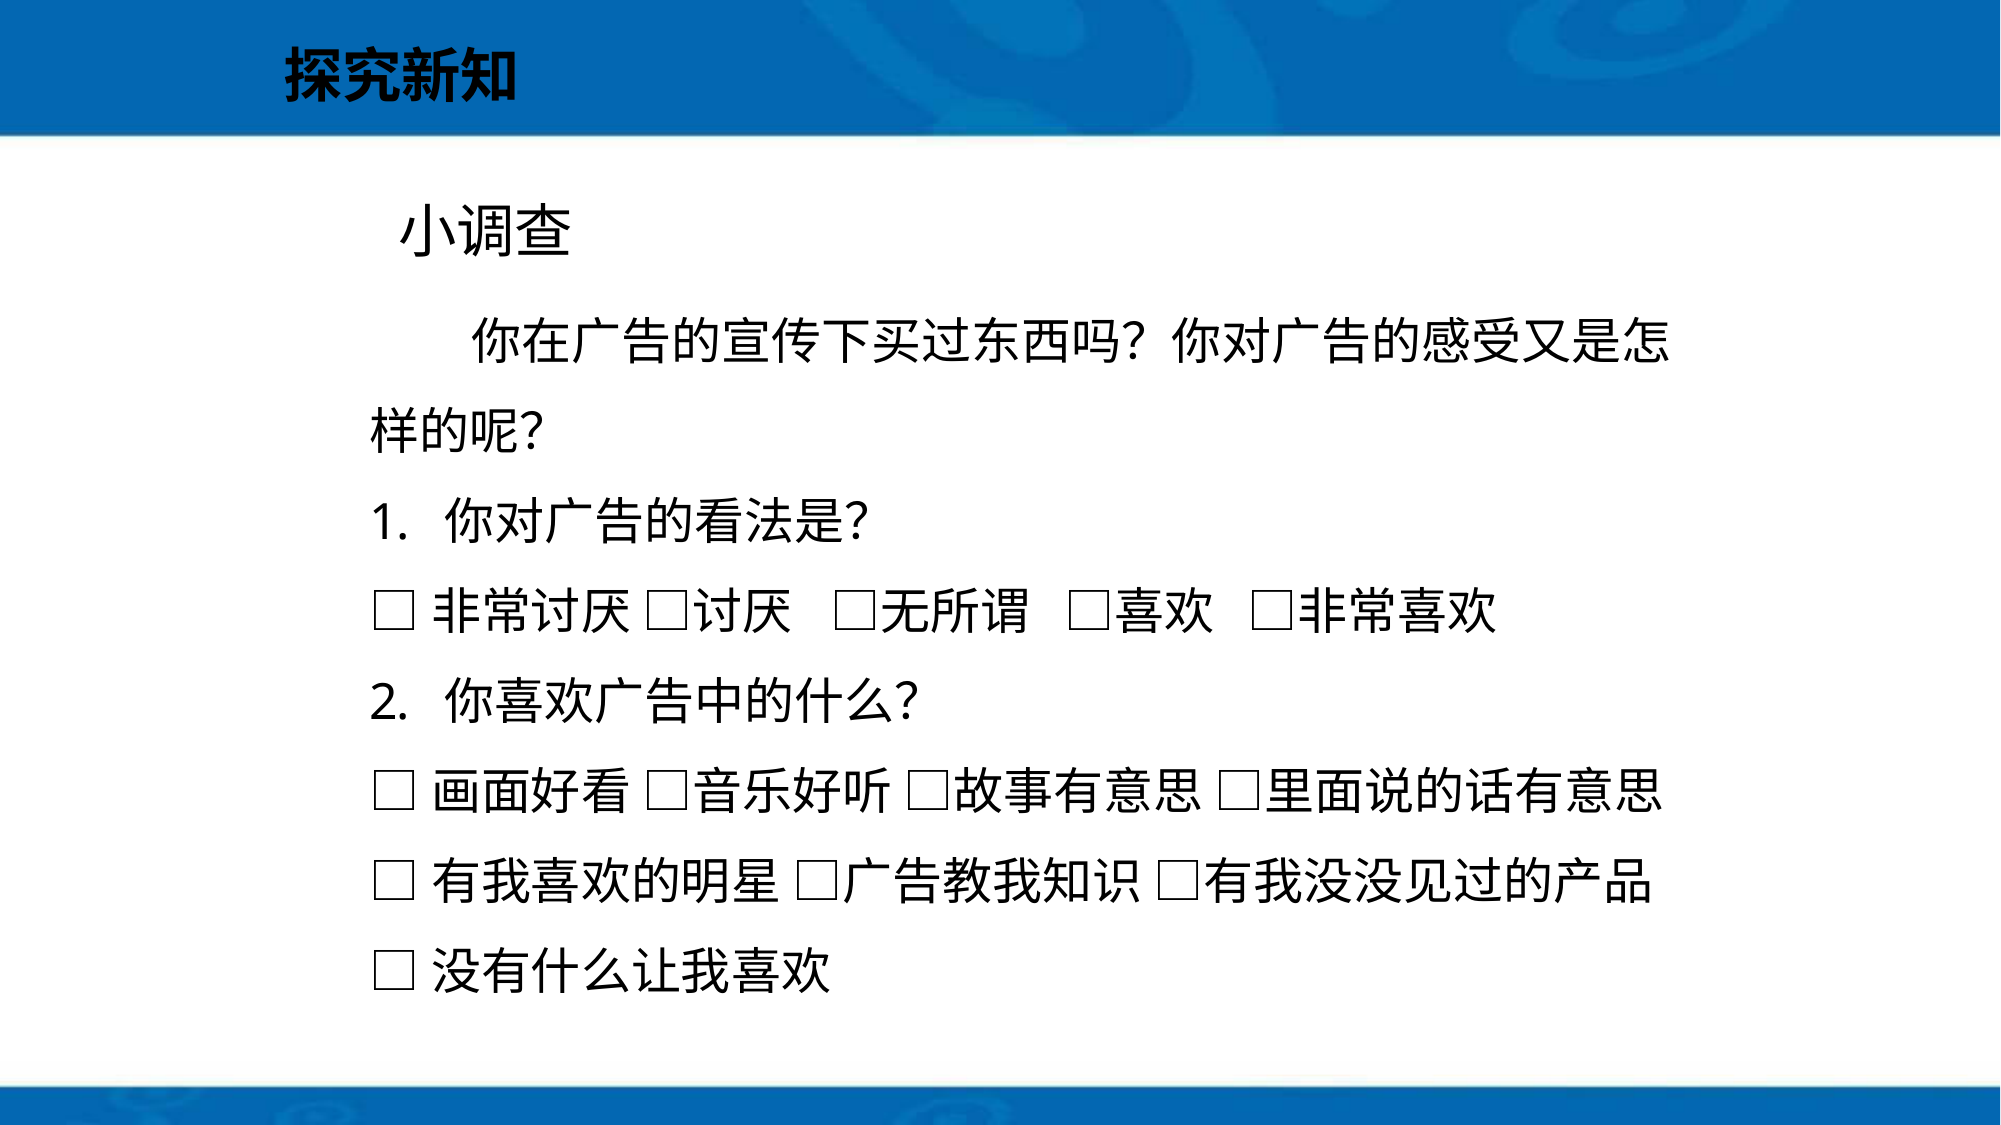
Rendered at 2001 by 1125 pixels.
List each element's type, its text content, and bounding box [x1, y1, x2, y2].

text_box 小调查 [383, 186, 588, 272]
picture [0, 0, 2001, 1125]
text_box 你在广告的宣传下买过东西吗？你对广告的感受又是怎样的呢？ 你对广告的看法是？ □非常讨厌 □讨厌 □无所谓 □喜欢 □非常喜欢 你喜欢广告中的什么？ □画面好看 □音乐好听 □故事有意思 □里面说的话有意思 □有我喜欢的明星 □广告教我知识 □有我没没见过的产品 □没有什么让我喜欢 [354, 272, 1711, 471]
title 探究新知 [268, 38, 1733, 119]
